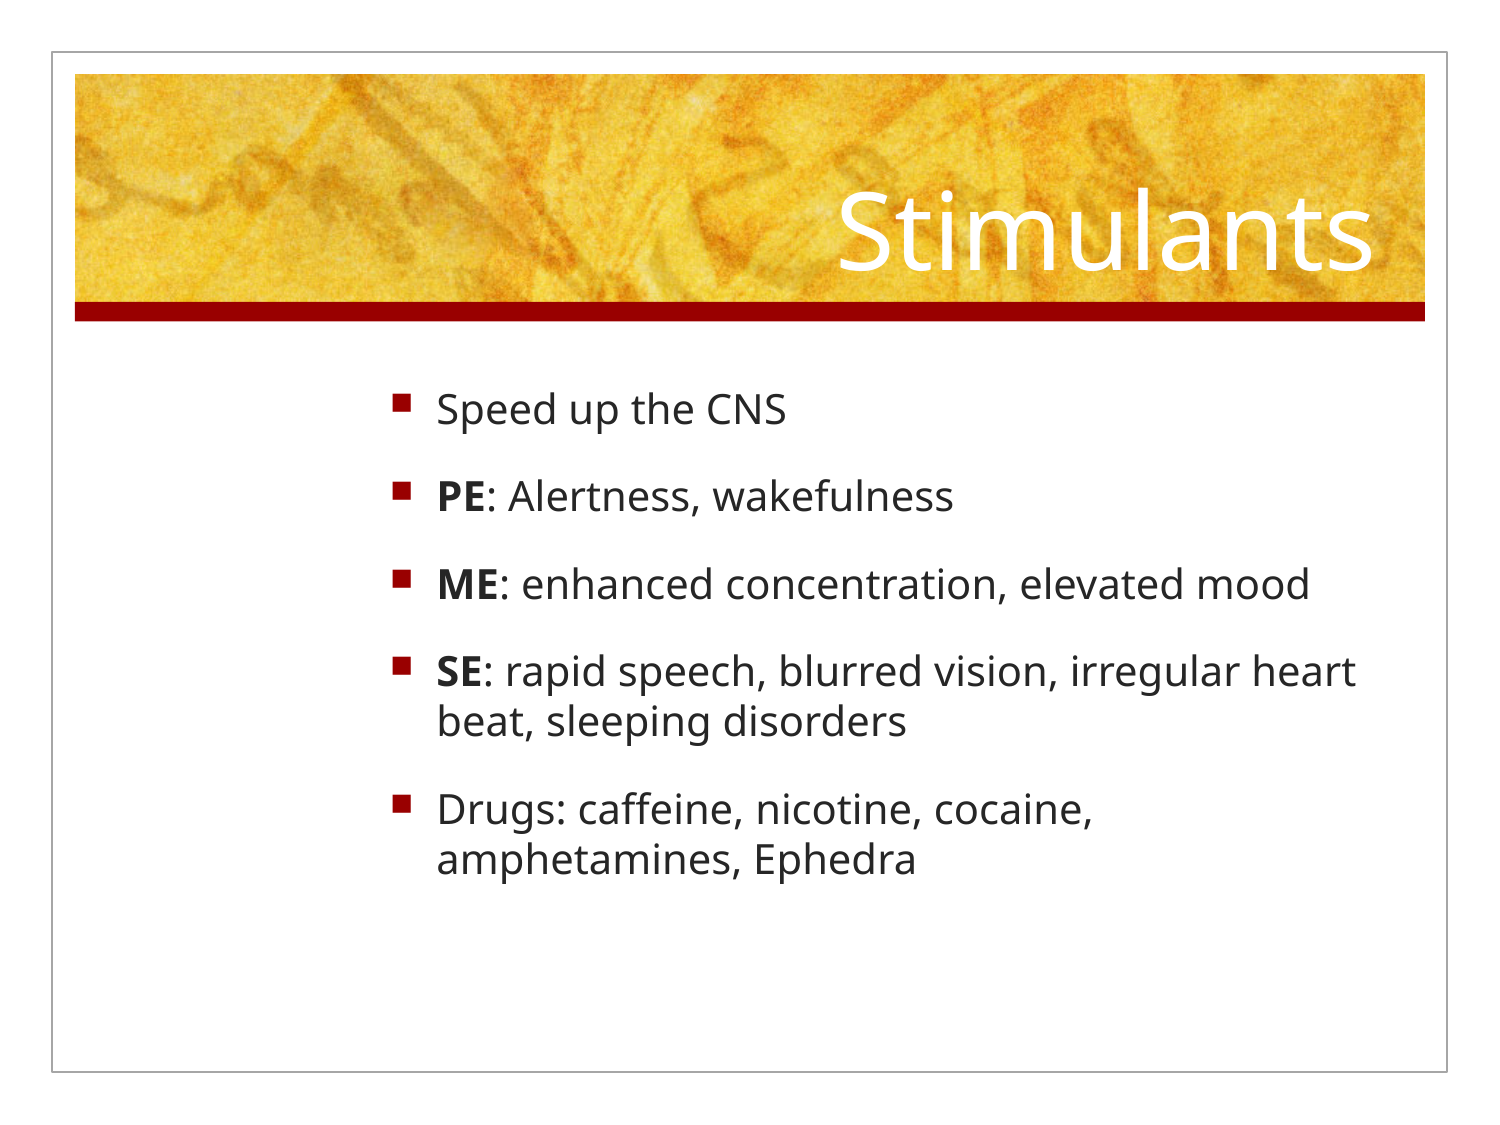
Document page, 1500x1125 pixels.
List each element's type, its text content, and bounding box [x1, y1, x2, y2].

picture [75, 74, 1425, 301]
title Stimulants [108, 74, 1392, 292]
list Speed up the CNS PE: Alertness, wakefulness ME: enhanced concentration, elevated mood SE: rapid speech, blurred vision, irregular heart beat, sleeping disorders Drugs: caffeine, nicotine, cocaine, amphetamines, Ephedra [375, 375, 1392, 1005]
